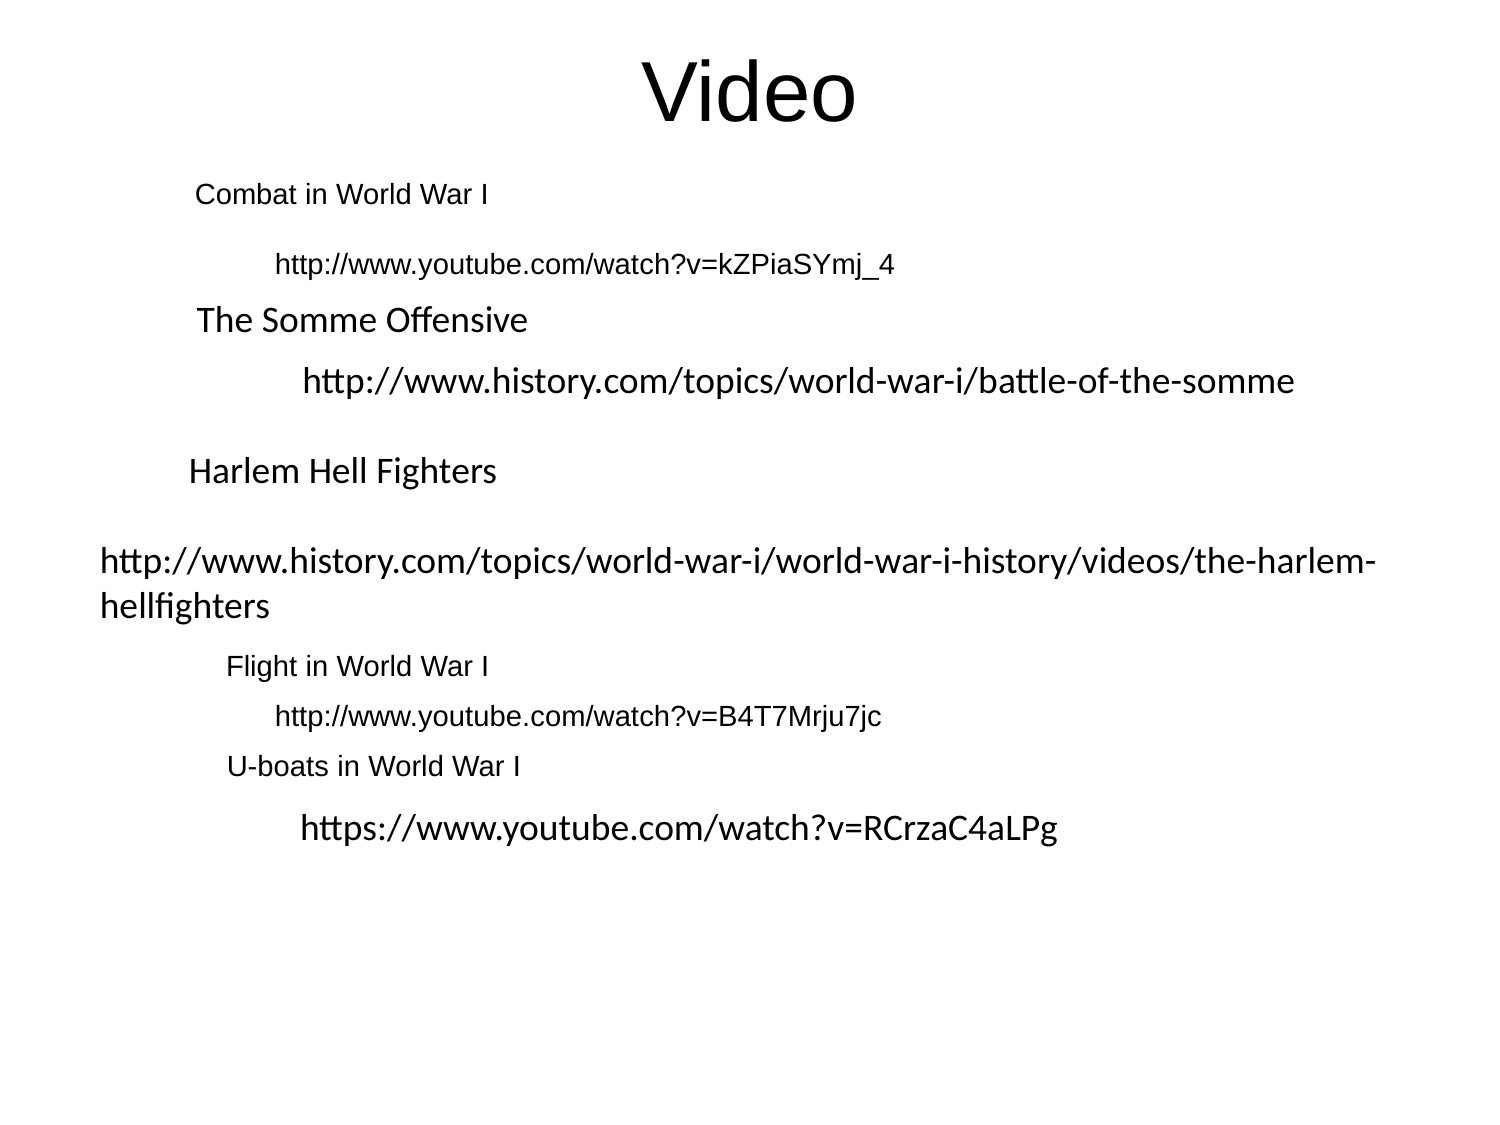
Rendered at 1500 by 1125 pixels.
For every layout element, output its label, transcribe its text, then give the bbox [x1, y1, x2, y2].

text_box Flight in World War I [211, 639, 505, 690]
text_box http://www.history.com/topics/world-war-i/world-war-i-history/videos/the-harlem-hellfighters [85, 528, 1438, 634]
text_box Combat in World War I [180, 168, 505, 218]
text_box Harlem Hell Fighters [174, 439, 513, 499]
text_box http://www.youtube.com/watch?v=kZPiaSYmj_4 [259, 237, 911, 288]
text_box The Somme Offensive [181, 287, 544, 348]
text_box http://www.history.com/topics/world-war-i/battle-of-the-somme [287, 348, 1311, 408]
text_box http://www.youtube.com/watch?v=B4T7Mrju7jc [260, 689, 898, 740]
text_box https://www.youtube.com/watch?v=RCrzaC4aLPg [285, 795, 1074, 855]
text_box U-boats in World War I [212, 739, 537, 790]
title Video [112, 29, 1388, 147]
